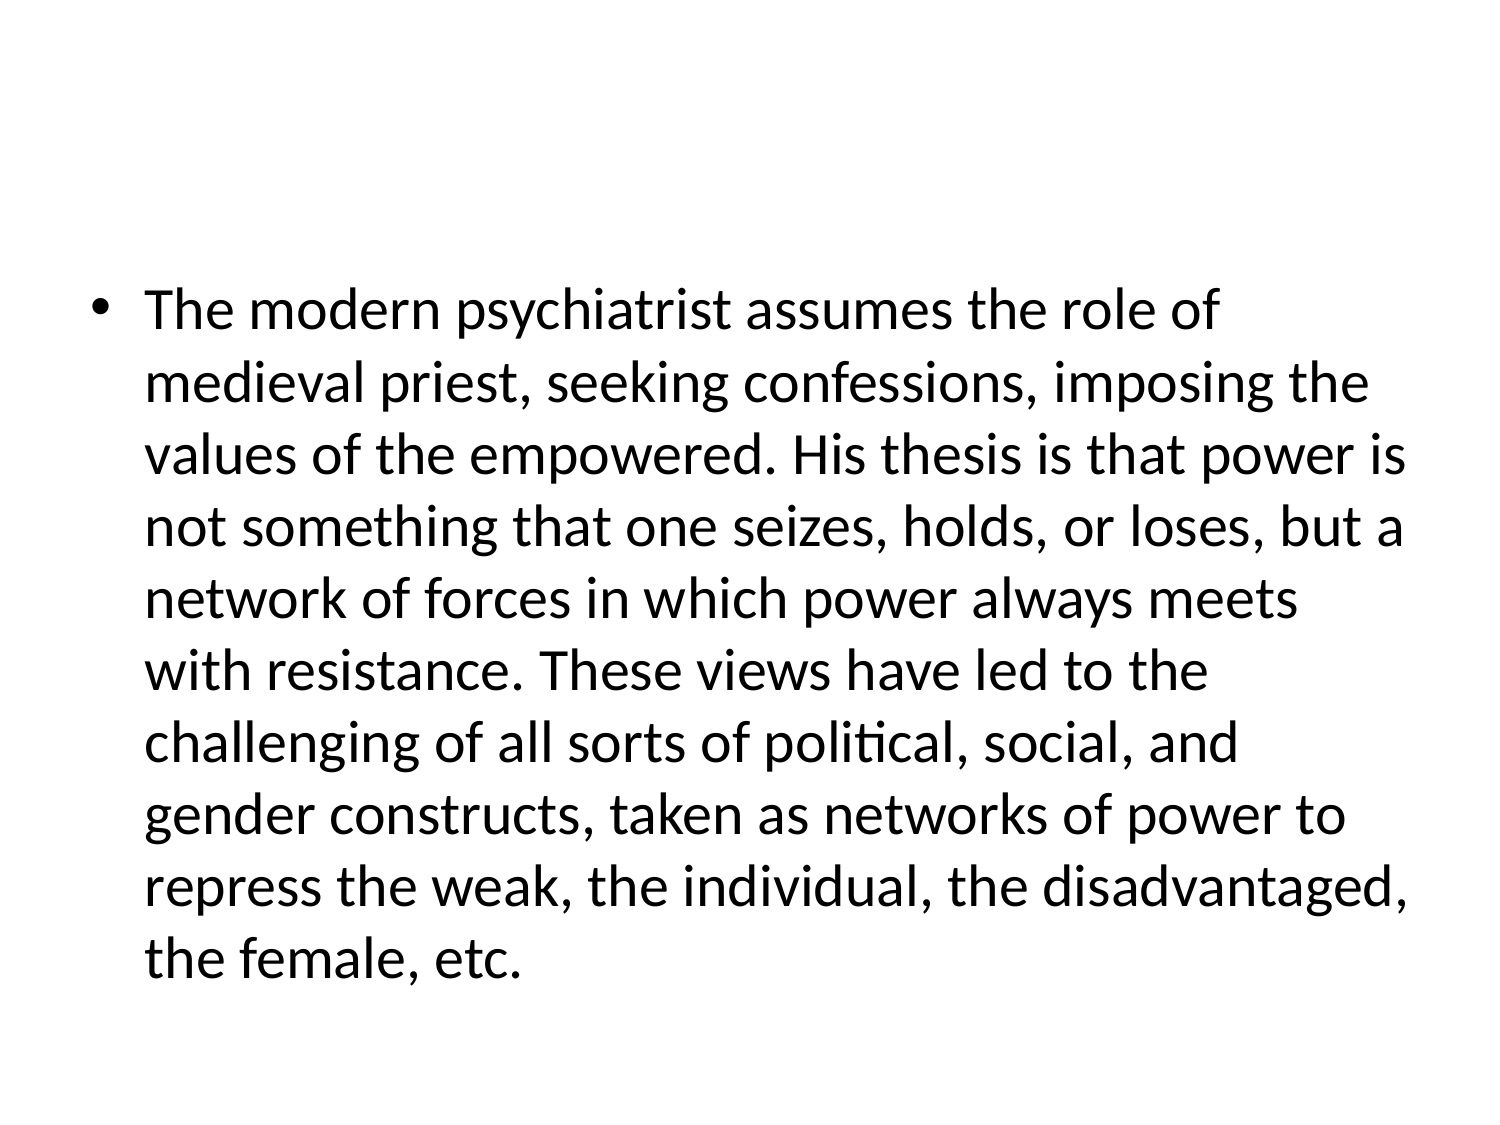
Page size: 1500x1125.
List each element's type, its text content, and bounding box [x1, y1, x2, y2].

list The modern psychiatrist assumes the role of medieval priest, seeking confessions, imposing the values of the empowered. His thesis is that power is not something that one seizes, holds, or loses, but a network of forces in which power always meets with resistance. These views have led to the challenging of all sorts of political, social, and gender constructs, taken as networks of power to repress the weak, the individual, the disadvantaged, the female, etc. [75, 262, 1425, 1005]
